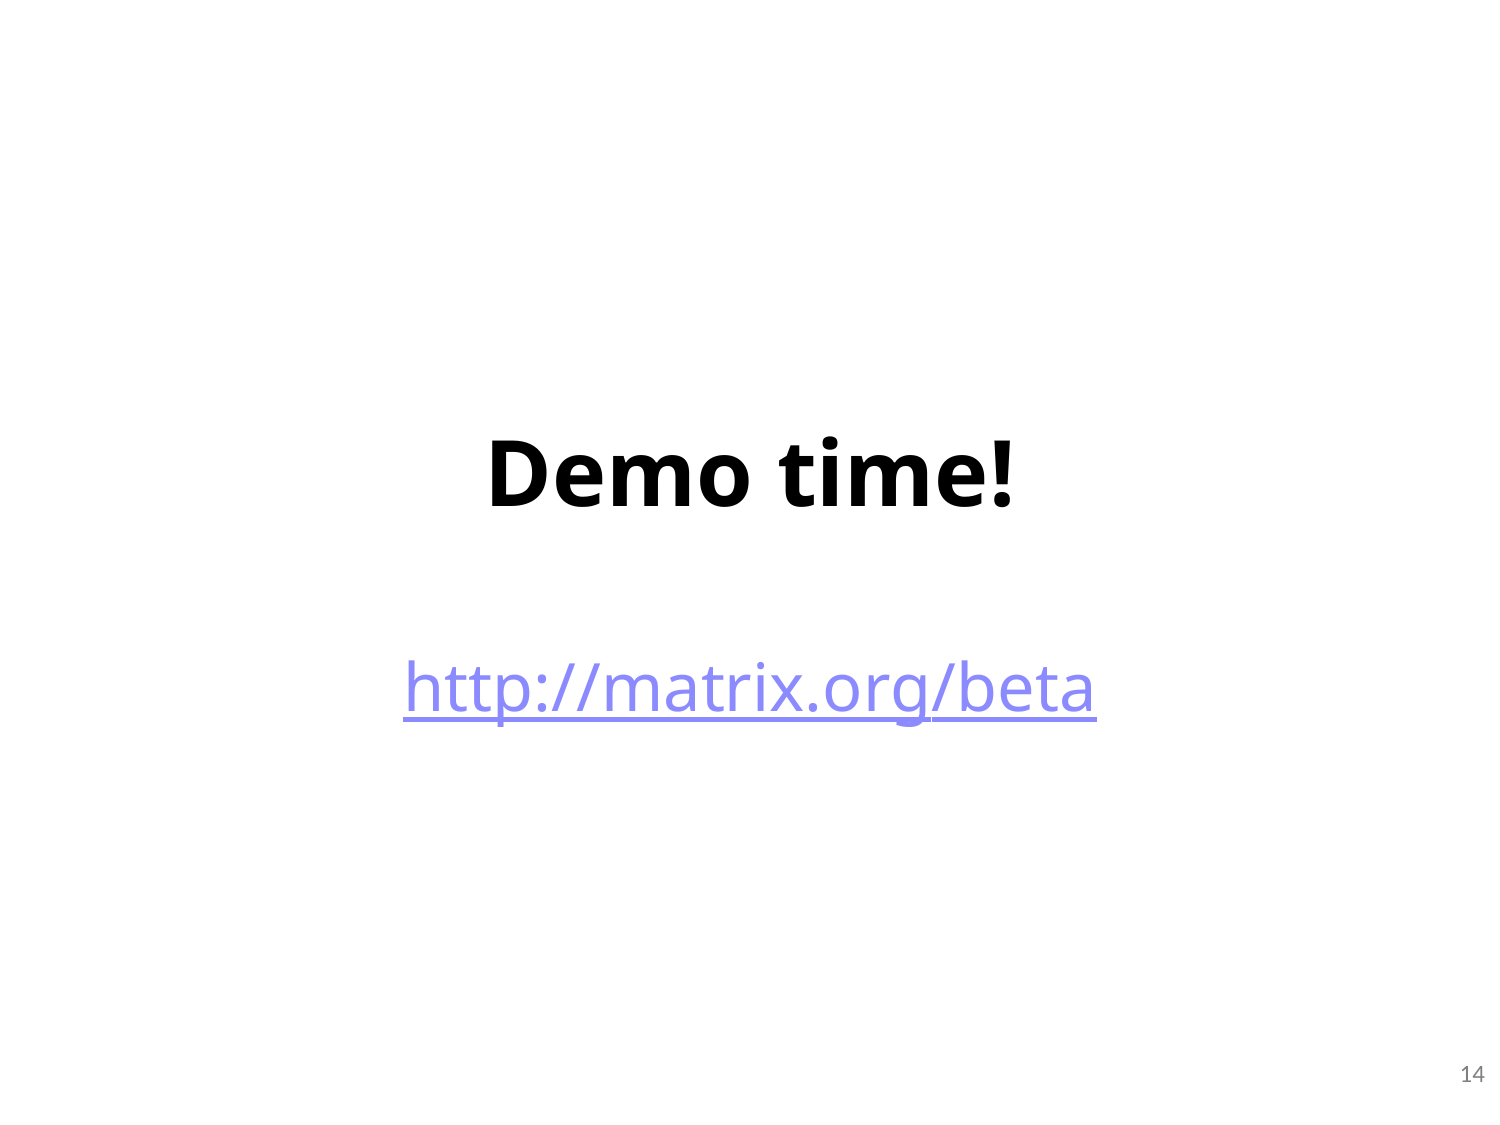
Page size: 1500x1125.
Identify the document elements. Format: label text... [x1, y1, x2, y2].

slide_number 14 [1149, 1042, 1500, 1103]
subtitle http://matrix.org/beta [225, 637, 1275, 925]
title Demo time! [112, 349, 1388, 591]
